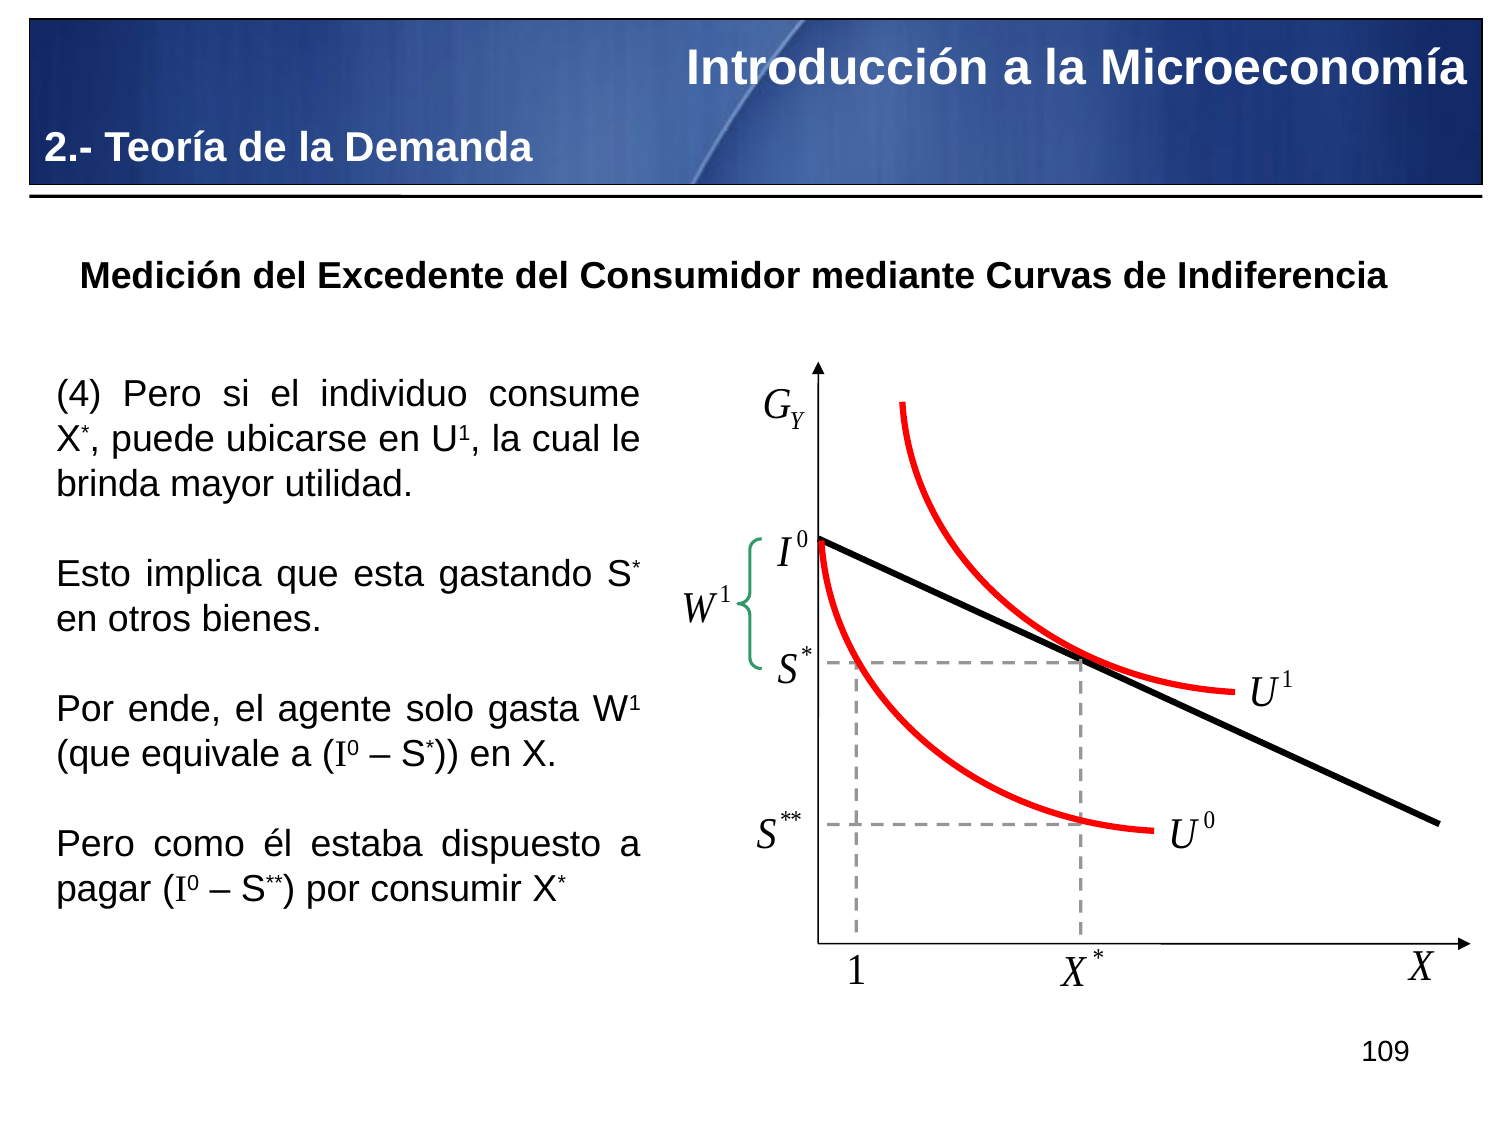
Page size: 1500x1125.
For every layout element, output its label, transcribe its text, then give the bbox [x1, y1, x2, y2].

text_box (4) Pero si el individuo consume X*, puede ubicarse en U1, la cual le brinda mayor utilidad. Esto implica que esta gastando S* en otros bienes. Por ende, el agente solo gasta W1 (que equivale a (I0 – S*)) en X. Pero como él estaba dispuesto a pagar (I0 – S**) por consumir X* [41, 361, 656, 917]
text_box Introducción a la Microeconomía [608, 26, 1483, 102]
text_box [29, 19, 1483, 185]
text_box Medición del Excedente del Consumidor mediante Curvas de Indiferencia [64, 243, 1447, 304]
slide_number 109 [1074, 1024, 1426, 1103]
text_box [678, 361, 1471, 995]
text_box 2.- Teoría de la Demanda [29, 112, 585, 178]
